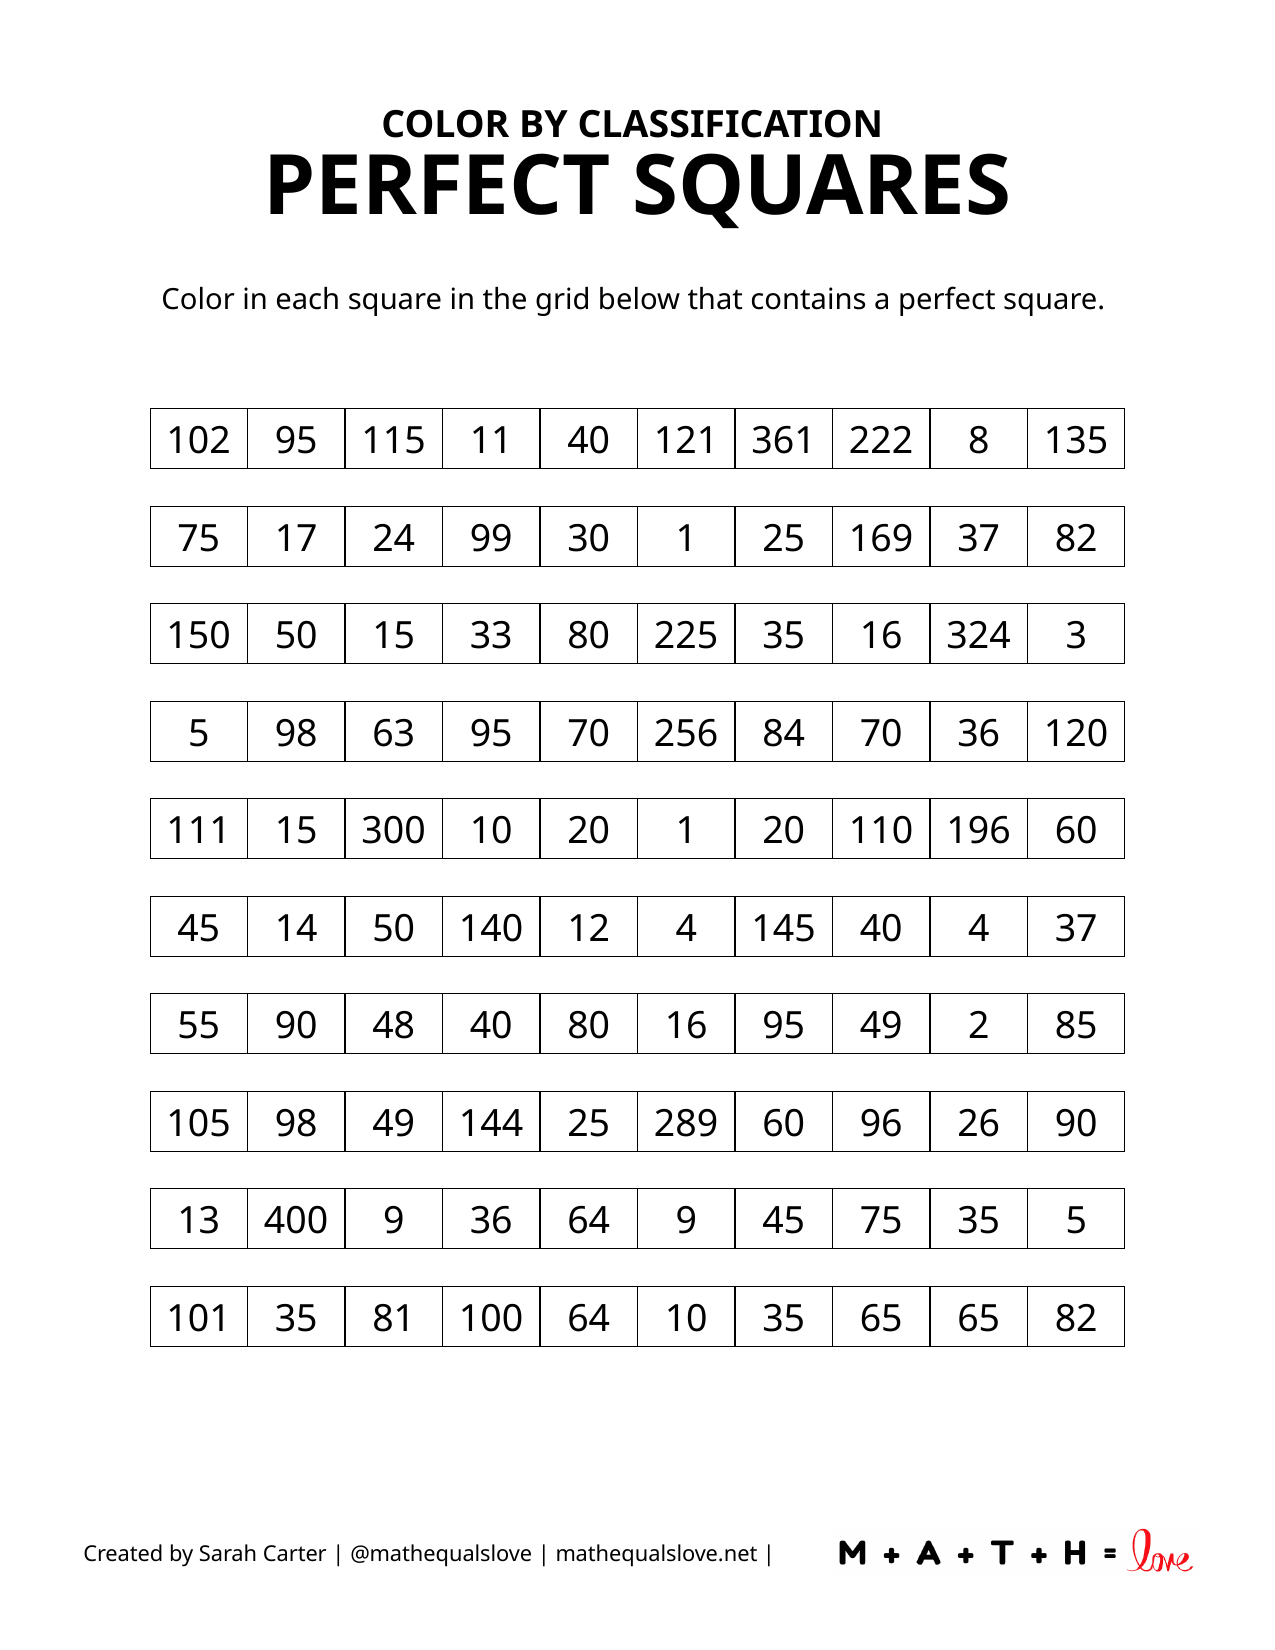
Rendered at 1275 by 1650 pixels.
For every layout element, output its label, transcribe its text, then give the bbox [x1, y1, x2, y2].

picture [826, 1525, 1203, 1577]
text_box Color in each square in the grid below that contains a perfect square. [114, 273, 1161, 323]
text_box Created by Sarah Carter | @mathequalslove | mathequalslove.net | [68, 1532, 826, 1574]
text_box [149, 389, 1126, 1366]
text_box COLOR BY CLASSIFICATION [130, 93, 1145, 123]
text_box PERFECT SQUARES [130, 123, 1145, 239]
